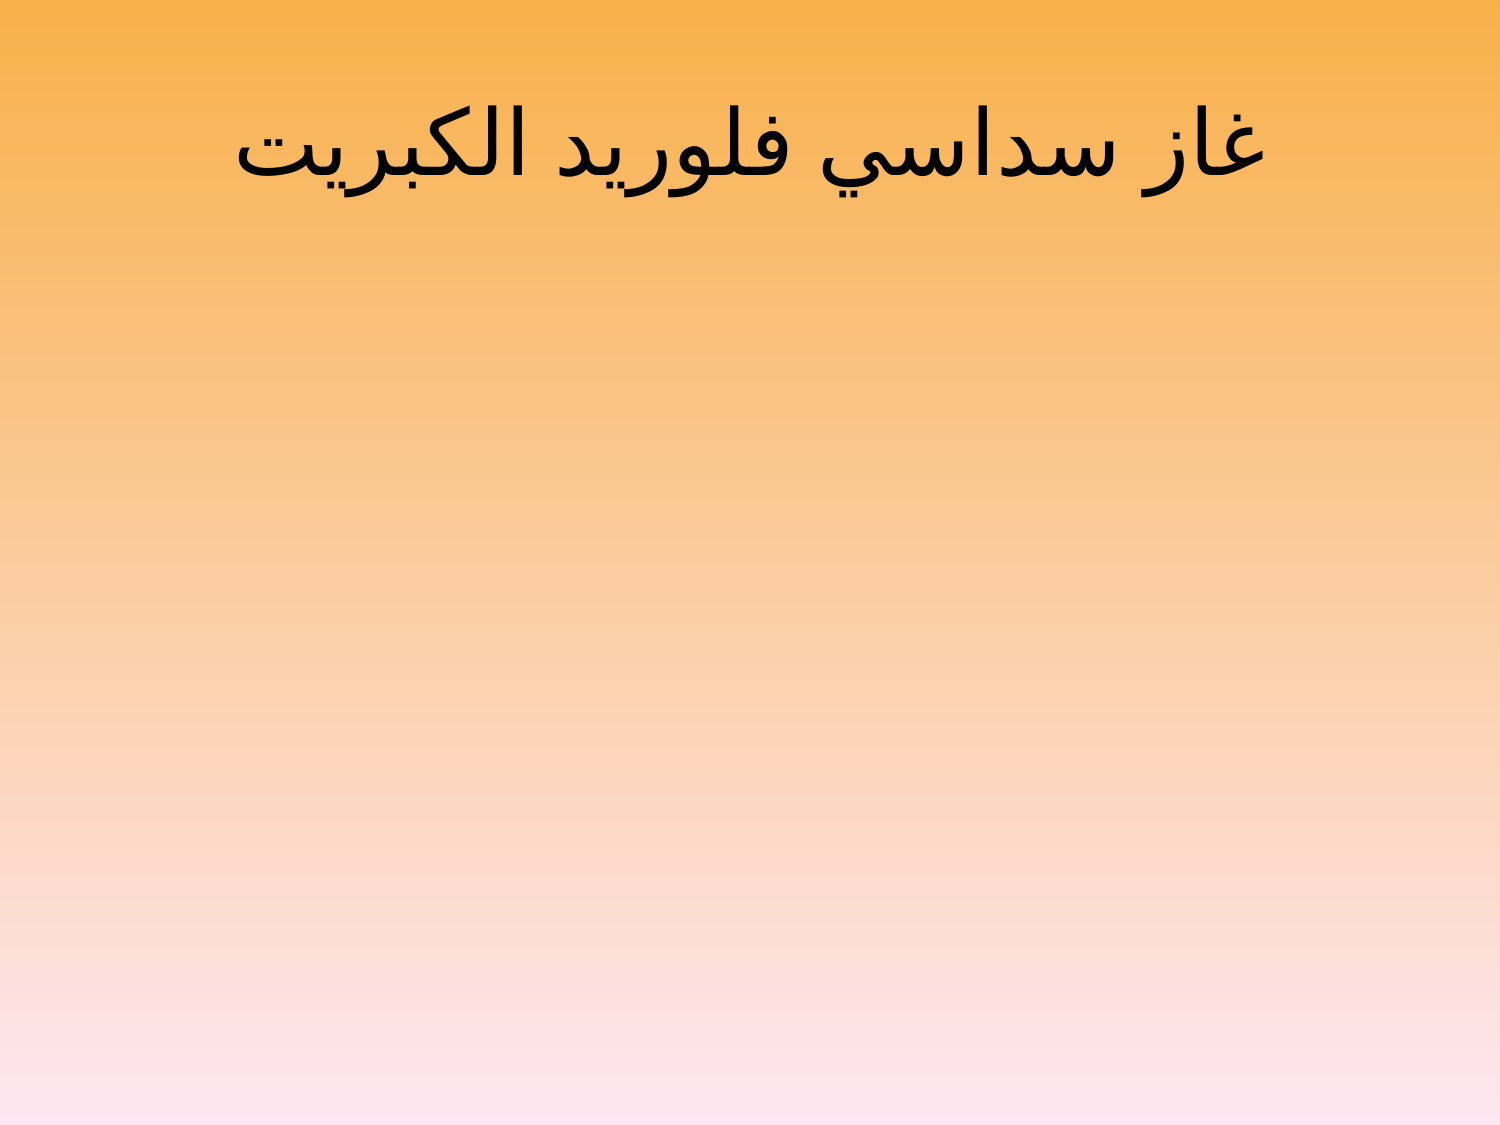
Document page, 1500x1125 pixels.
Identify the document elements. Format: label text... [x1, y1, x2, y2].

title غاز سداسي فلوريد الكبريت [75, 45, 1425, 233]
